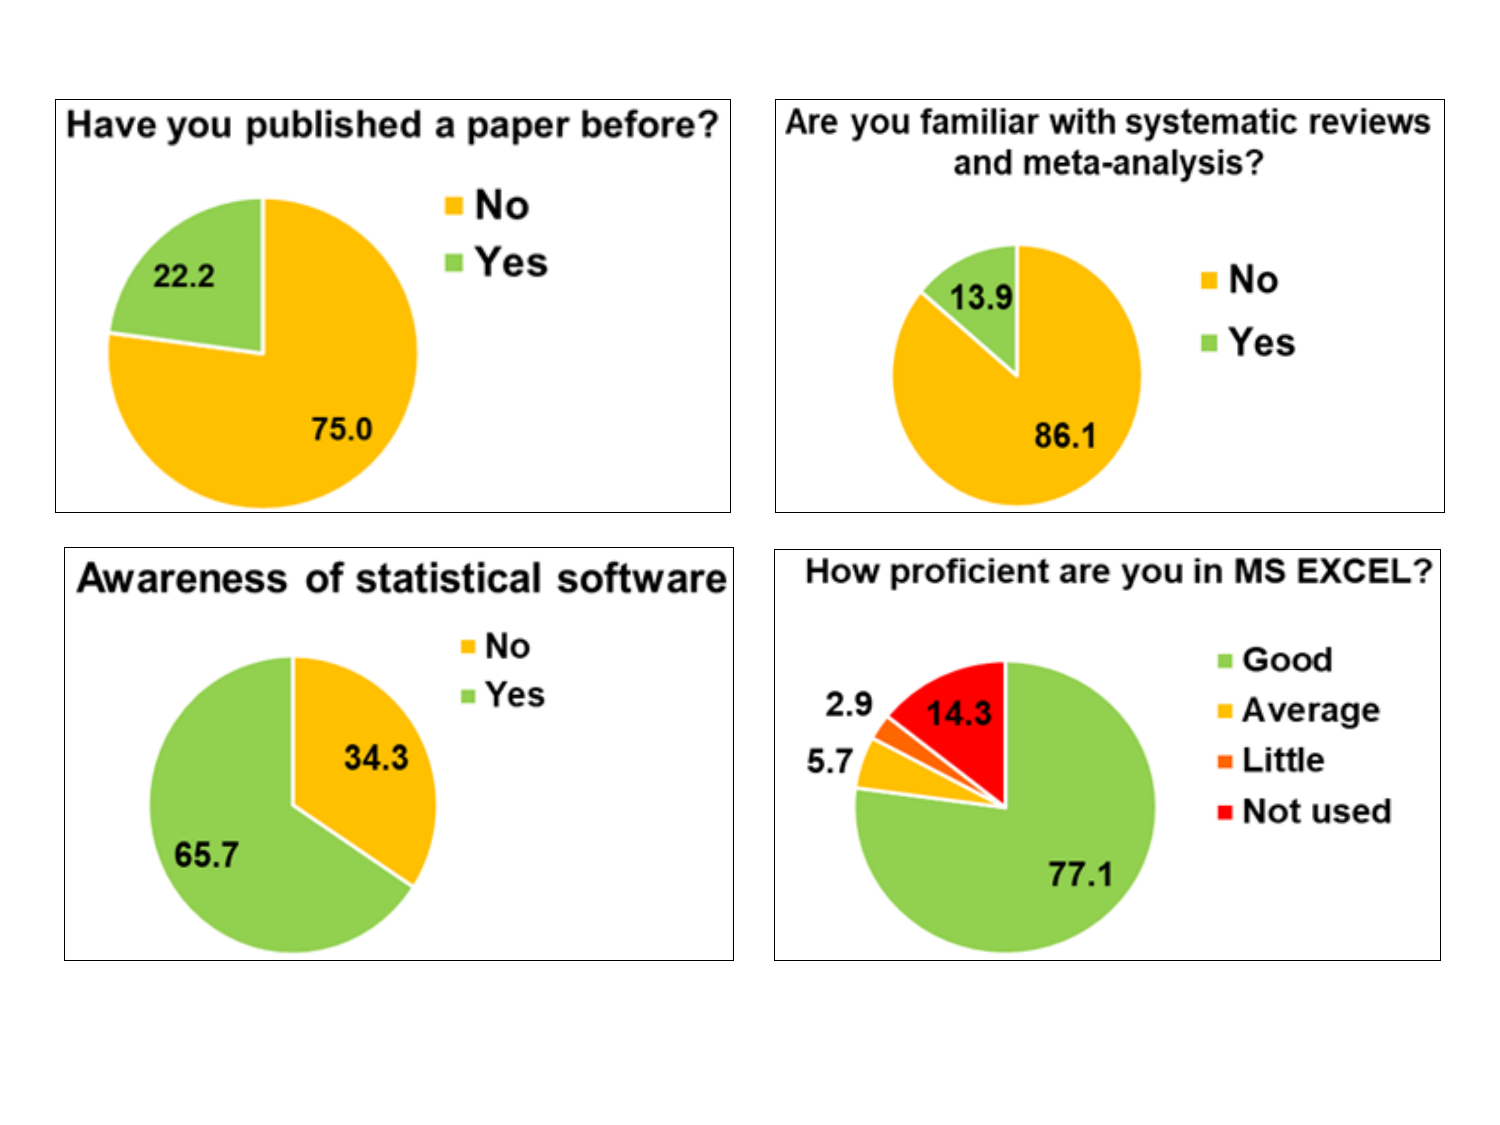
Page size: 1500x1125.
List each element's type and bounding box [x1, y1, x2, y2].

text_box [54, 99, 1446, 961]
